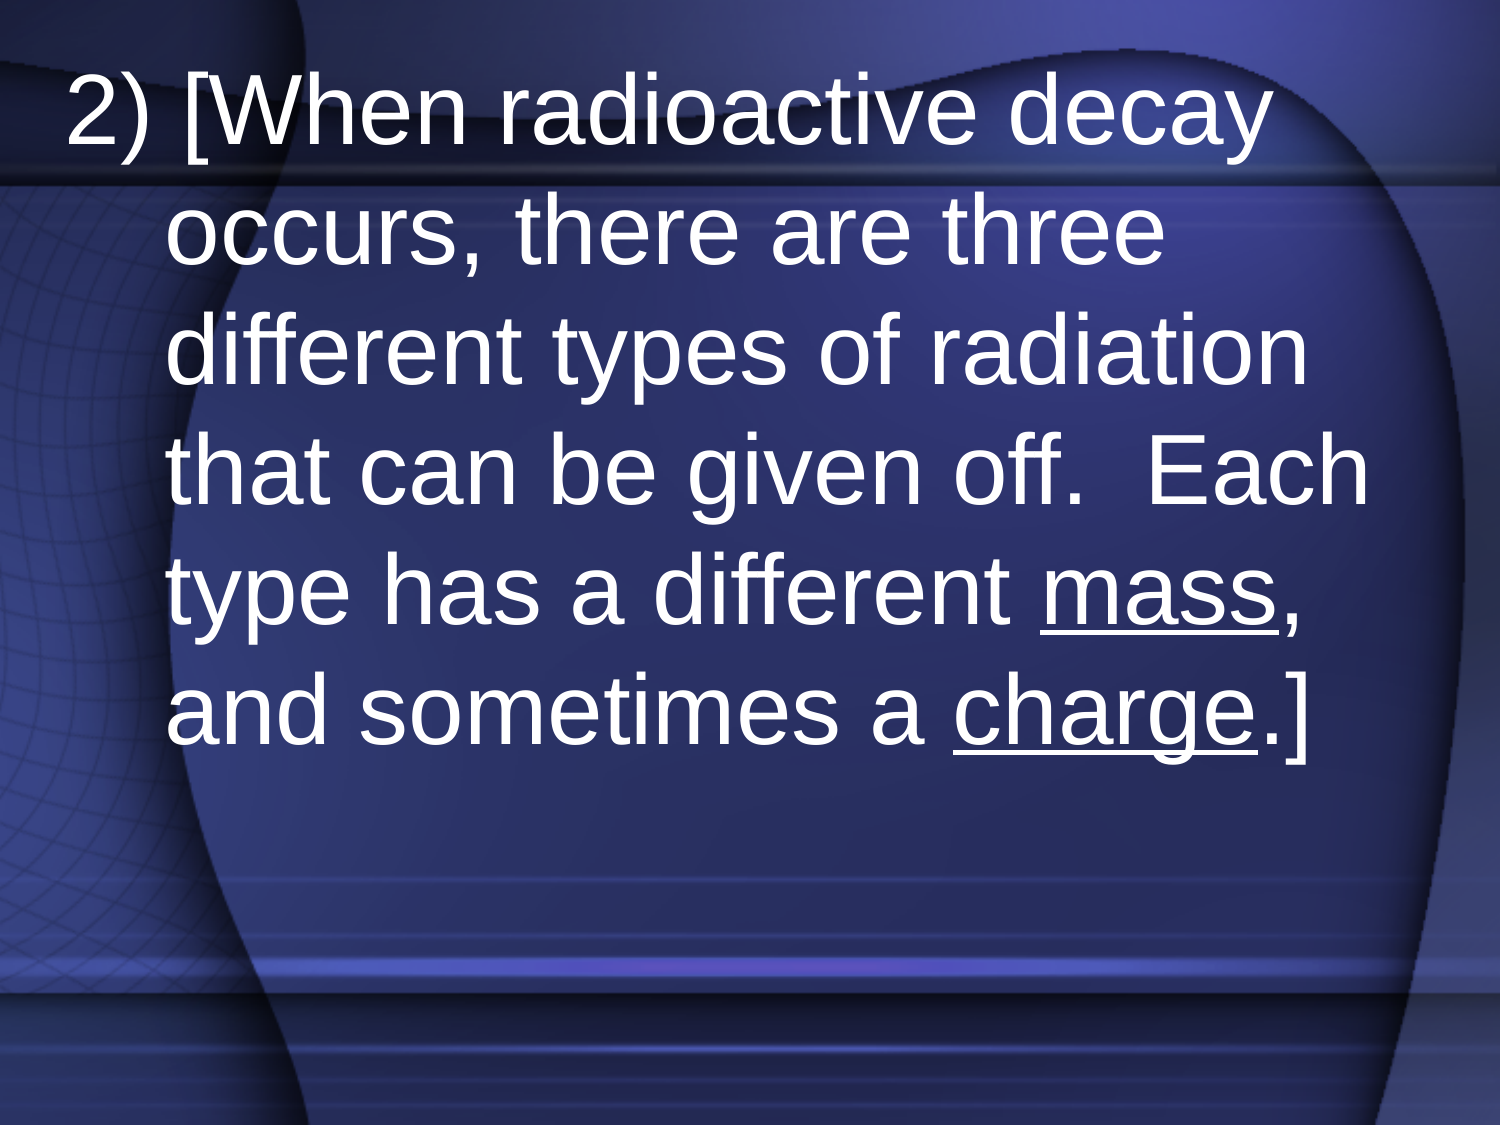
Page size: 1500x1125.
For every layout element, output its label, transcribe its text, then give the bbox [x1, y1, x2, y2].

picture [0, 0, 1500, 1125]
text_box 2) [When radioactive decay occurs, there are three different types of radiation that can be given off. Each type has a different mass, and sometimes a charge.] [49, 37, 1413, 772]
